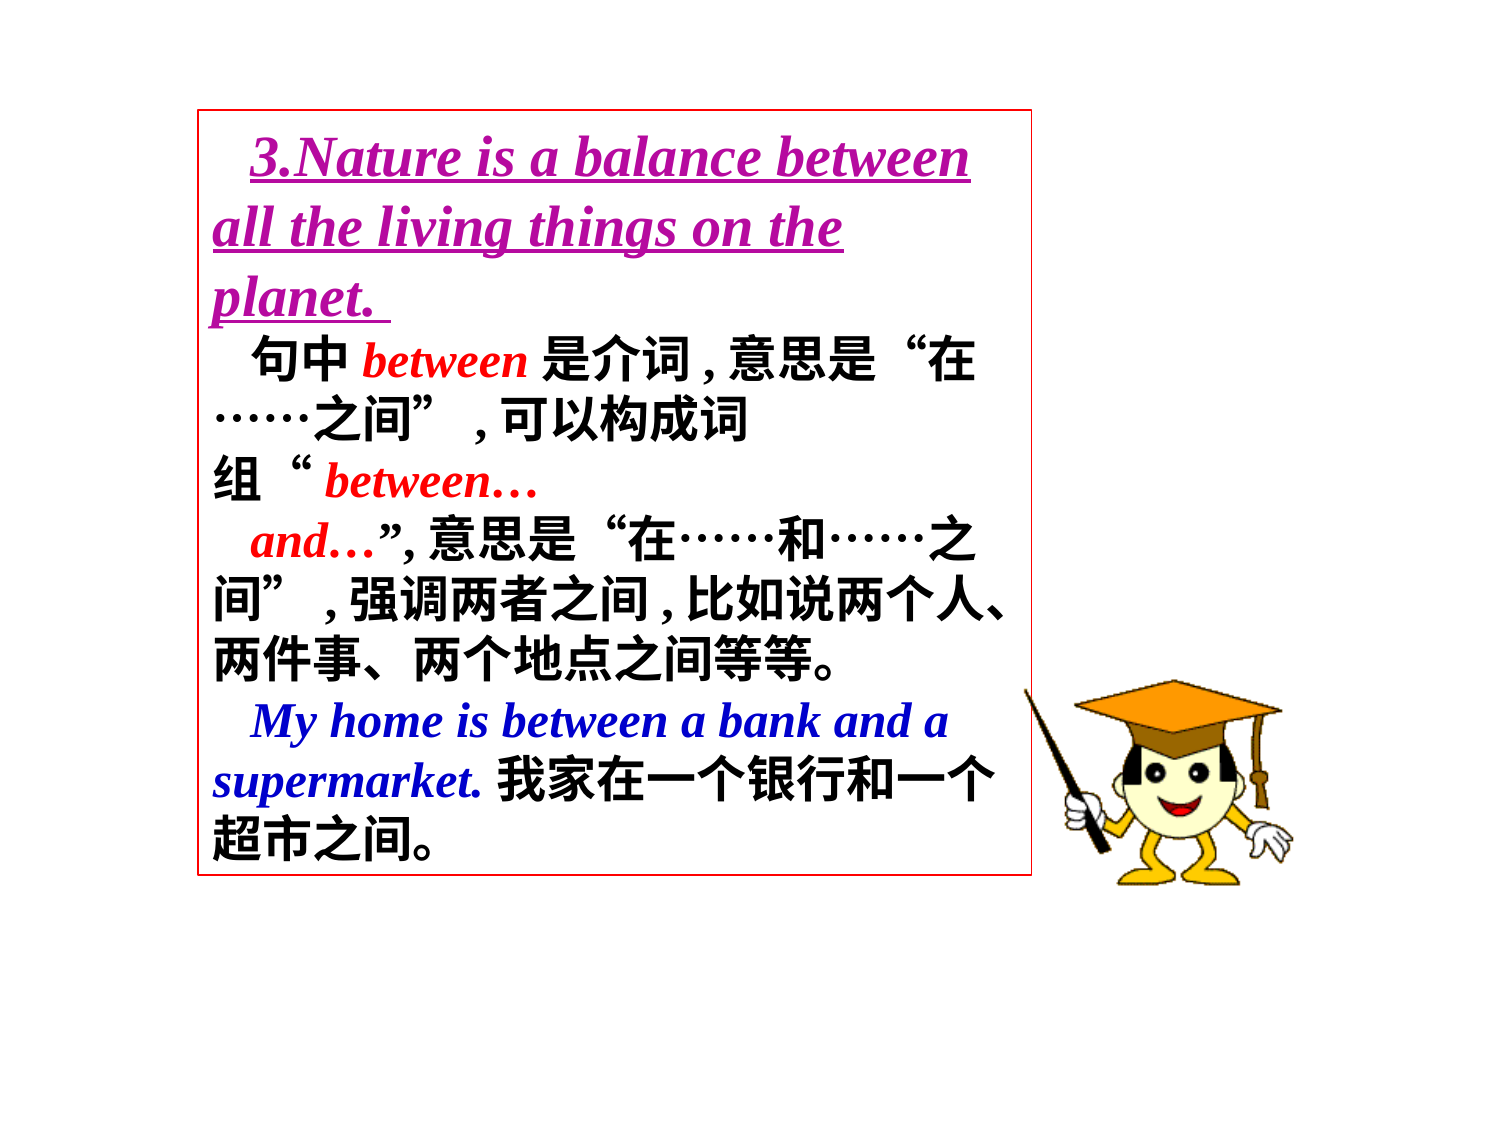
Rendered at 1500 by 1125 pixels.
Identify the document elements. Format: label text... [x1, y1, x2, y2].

picture [1003, 664, 1317, 900]
text_box 3.Nature is a balance between all the living things on the planet. 句中between是介词,意思是“在……之间”,可以构成词组“between… and…”,意思是“在……和……之间”,强调两者之间,比如说两个人、两件事、两个地点之间等等。 My home is between a bank and a supermarket.我家在一个银行和一个超市之间。 [198, 110, 1032, 875]
